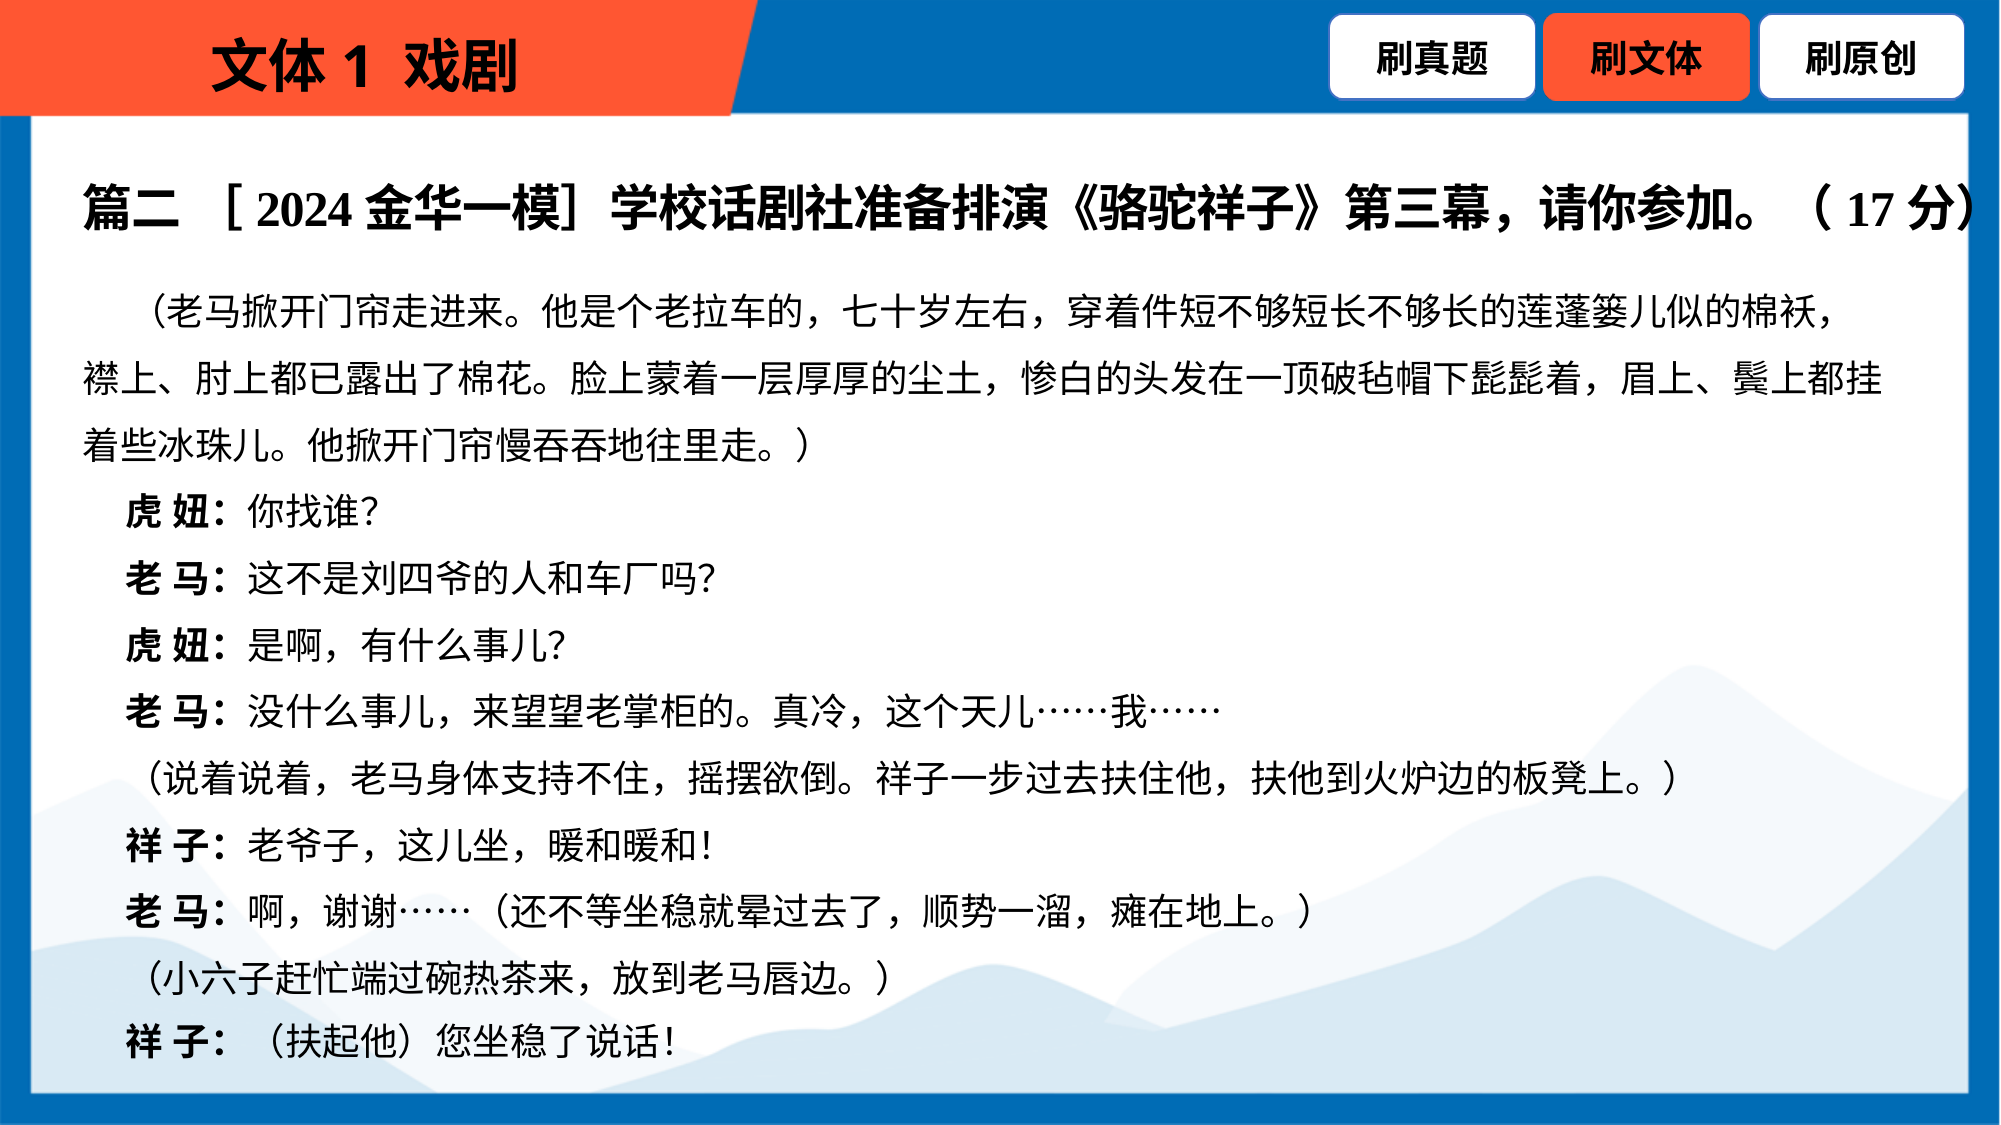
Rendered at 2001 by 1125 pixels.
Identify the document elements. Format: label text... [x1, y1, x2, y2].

picture [0, 0, 2000, 1125]
text_box 篇二 ［2024金华一模］学校话剧社准备排演《骆驼祥子》第三幕，请你参加。（17分） [82, 146, 1917, 266]
text_box （老马掀开门帘走进来。他是个老拉车的，七十岁左右，穿着件短不够短长不够长的莲蓬篓儿似的棉袄， 襟上、肘上都已露出了棉花。脸上蒙着一层厚厚的尘土，惨白的头发在一顶破毡帽下髭髭着，眉上、鬓上都挂 着些冰珠儿。他掀开门帘慢吞吞地往里走。） 虎 妞：你找谁？ 老 马：这不是刘四爷的人和车厂吗？ 虎 妞：是啊，有什么事儿？ 老 马：没什么事儿，来望望老掌柜的。真冷，这个天儿……我…… （说着说着，老马身体支持不住，摇摆欲倒。祥子一步过去扶住他，扶他到火炉边的板凳上。） 祥 子：老爷子，这儿坐，暖和暖和！ 老 马：啊，谢谢……（还不等坐稳就晕过去了，顺势一溜，瘫在地上。） （小六子赶忙端过碗热茶来，放到老马唇边。） 祥 子：（扶起他）您坐稳了说话！ [82, 266, 1917, 1057]
